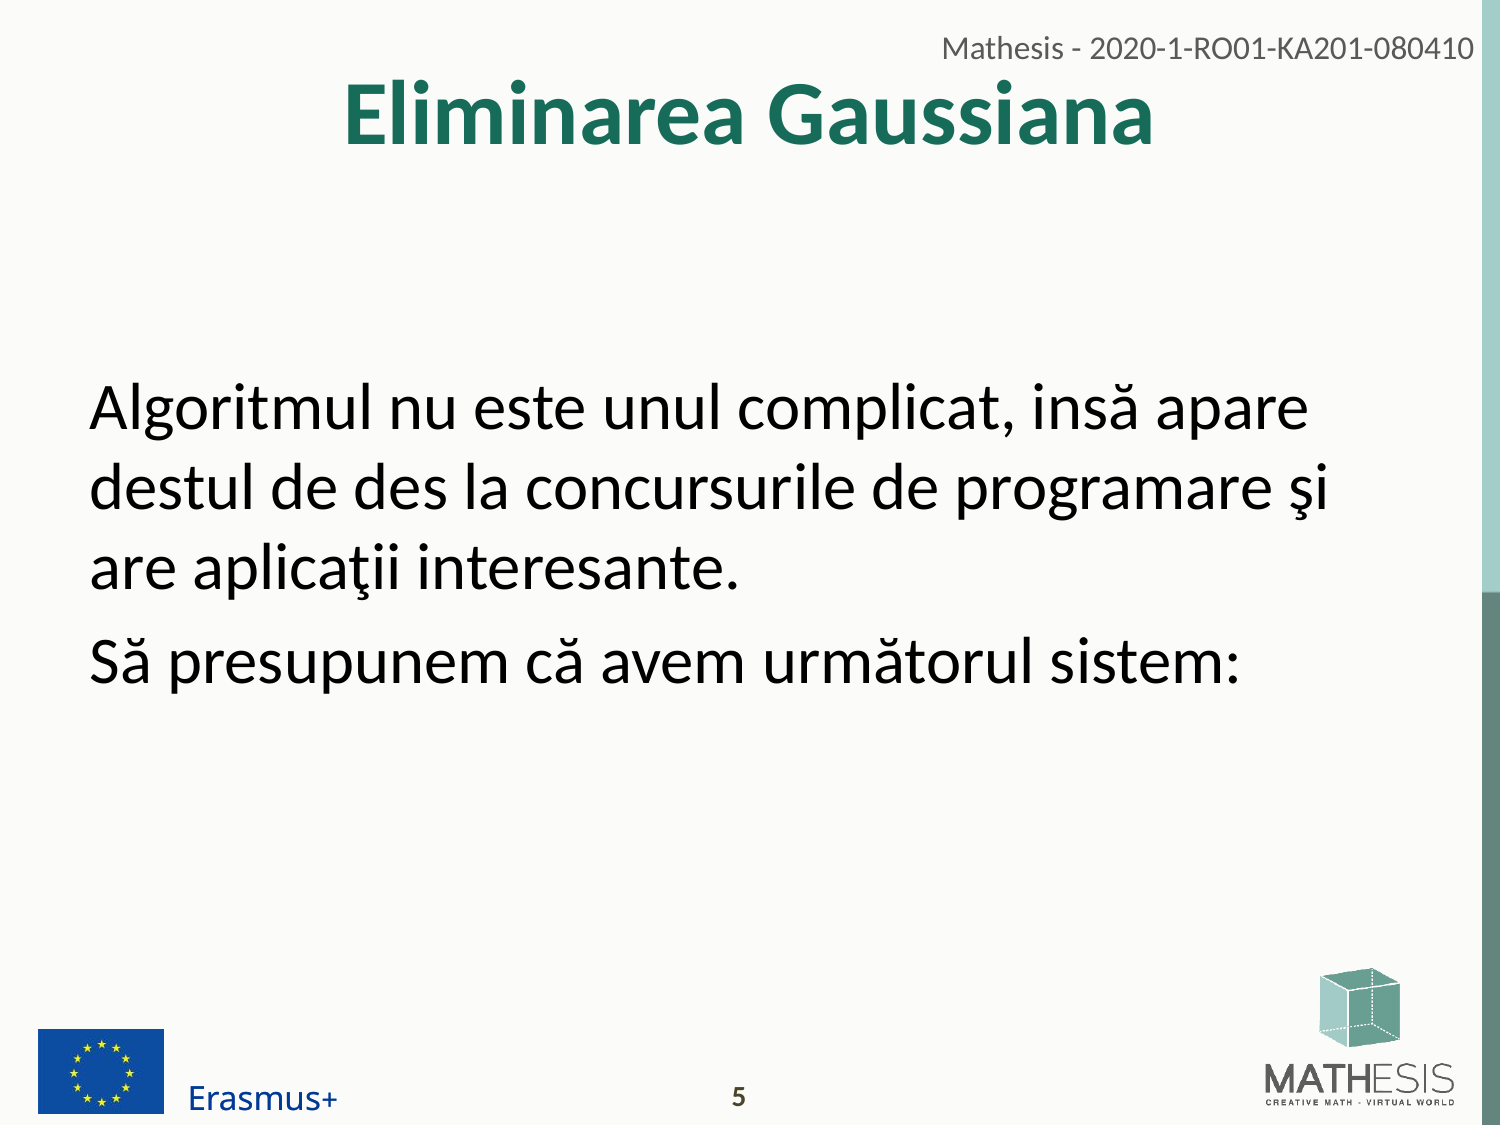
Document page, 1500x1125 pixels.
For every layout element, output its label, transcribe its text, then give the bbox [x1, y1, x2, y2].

list Algoritmul nu este unul complicat, insă apare destul de des la concursurile de programare şi are aplicaţii interesante. Să presupunem că avem următorul sistem: [75, 262, 1425, 551]
picture [38, 1029, 164, 1114]
title Eliminarea Gaussiana [75, 45, 1425, 233]
